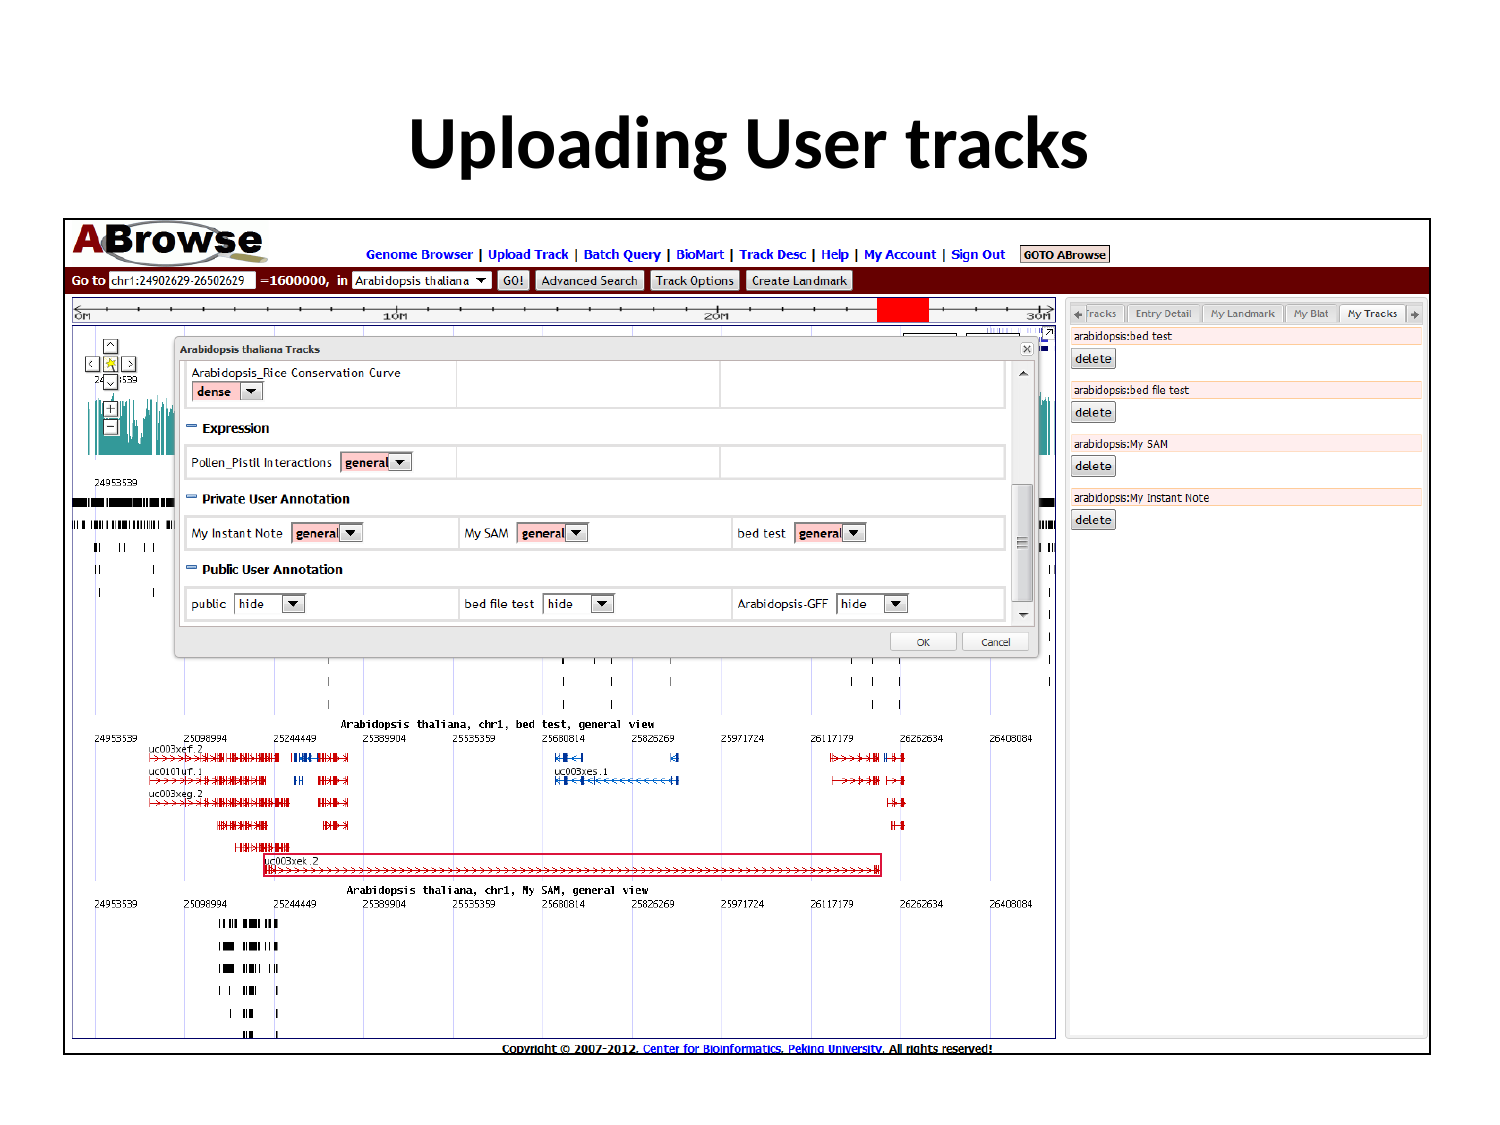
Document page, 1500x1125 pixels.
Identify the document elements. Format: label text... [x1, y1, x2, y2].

title Uploading User tracks [75, 45, 1425, 218]
picture [64, 219, 1430, 1054]
